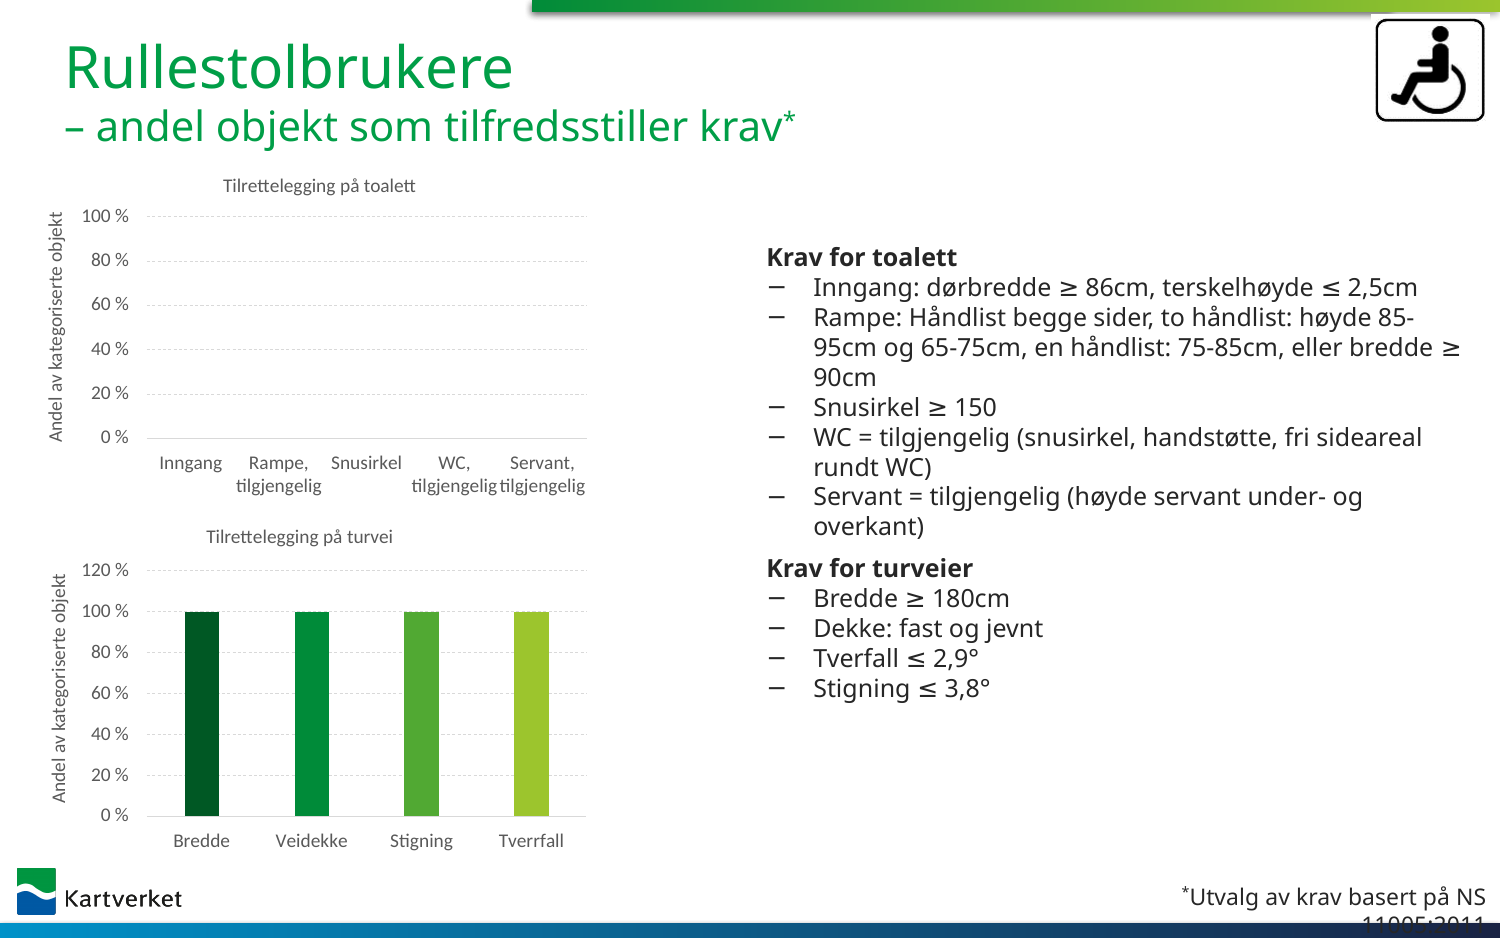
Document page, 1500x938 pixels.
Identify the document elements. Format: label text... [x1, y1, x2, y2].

text_box Krav for toalett Inngang: dørbredde ≥ 86cm, terskelhøyde ≤ 2,5cm Rampe: Håndlist begge sider, to håndlist: høyde 85-95cm og 65-75cm, en håndlist: 75-85cm, eller bredde ≥ 90cm Snusirkel ≥ 150 WC = tilgjengelig (snusirkel, handstøtte, fri sideareal rundt WC) Servant = tilgjengelig (høyde servant under- og overkant) [751, 234, 1483, 545]
picture [1371, 13, 1491, 127]
text_box Rullestolbrukere – andel objekt som tilfredsstiller krav* [49, 14, 1431, 158]
text_box Krav for turveier Bredde ≥ 180cm Dekke: fast og jevnt Tverfall ≤ 2,9° Stigning ≤ 3,8° [751, 545, 1483, 710]
picture [41, 166, 598, 505]
text_box *Utvalg av krav basert på NS 11005:2011 [1068, 873, 1500, 938]
picture [41, 520, 598, 859]
